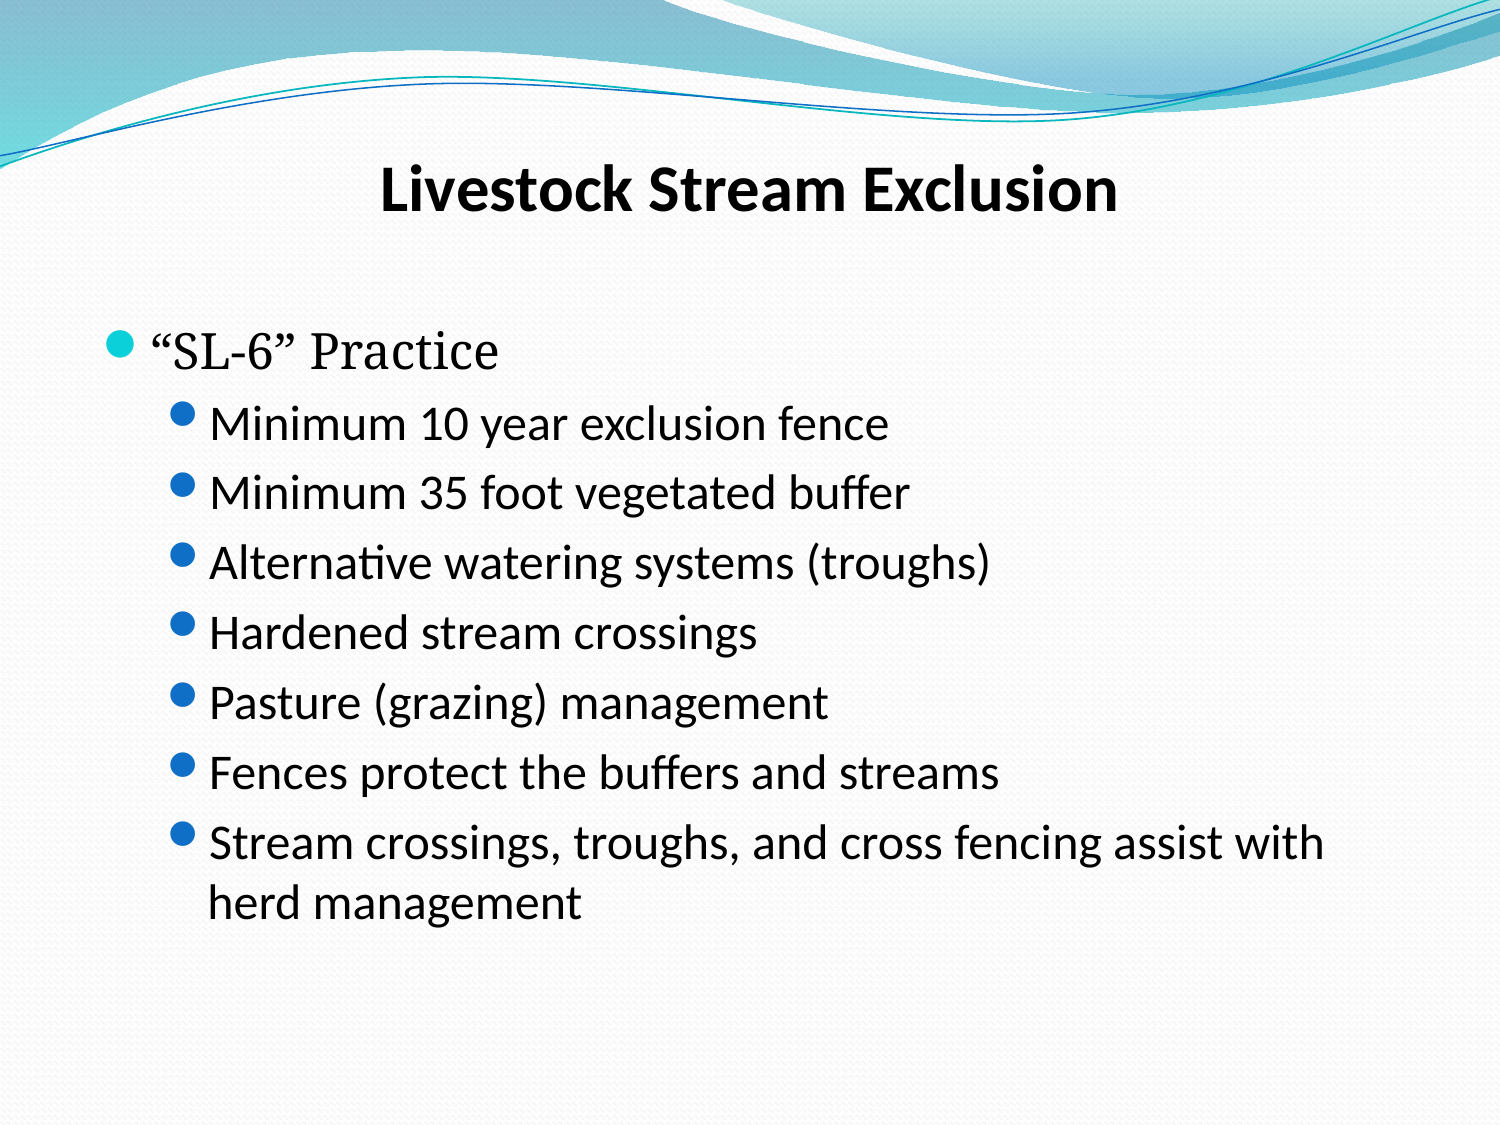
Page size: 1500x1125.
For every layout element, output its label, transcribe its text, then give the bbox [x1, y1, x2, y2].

title Livestock Stream Exclusion [87, 87, 1413, 225]
list “SL-6” Practice Minimum 10 year exclusion fence Minimum 35 foot vegetated buffer Alternative watering systems (troughs) Hardened stream crossings Pasture (grazing) management Fences protect the buffers and streams Stream crossings, troughs, and cross fencing assist with herd management [87, 312, 1413, 1075]
